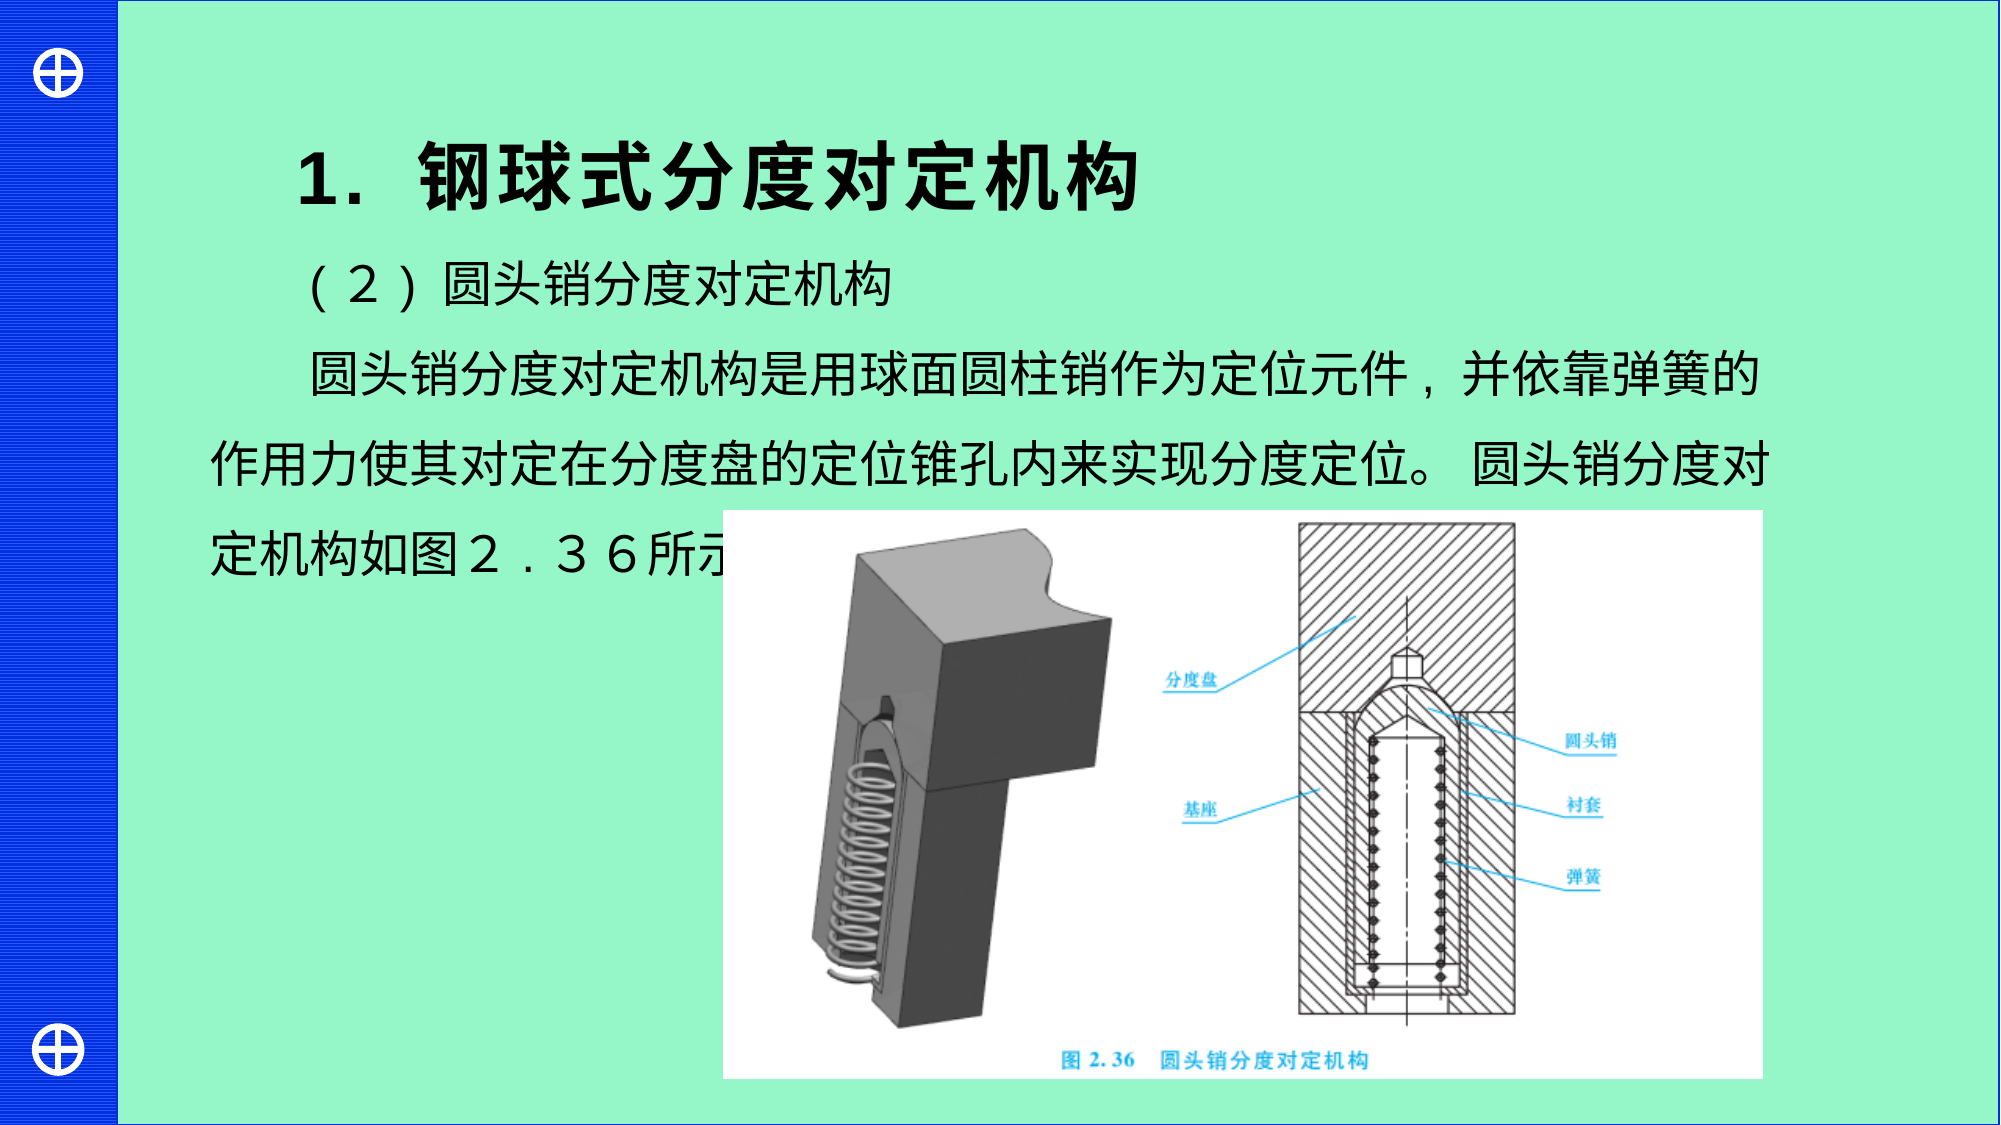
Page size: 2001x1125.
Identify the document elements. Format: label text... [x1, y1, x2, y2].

text_box (２) 圆头销分度对定机构 圆头销分度对定机构是用球面圆柱销作为定位元件, 并依靠弹簧的作用力使其对定在分度盘的定位锥孔内来实现分度定位。 圆头销分度对定机构如图２.３６所示。 [194, 214, 1806, 590]
text_box 1. 钢球式分度对定机构 [173, 106, 1462, 228]
picture [723, 510, 1763, 1079]
